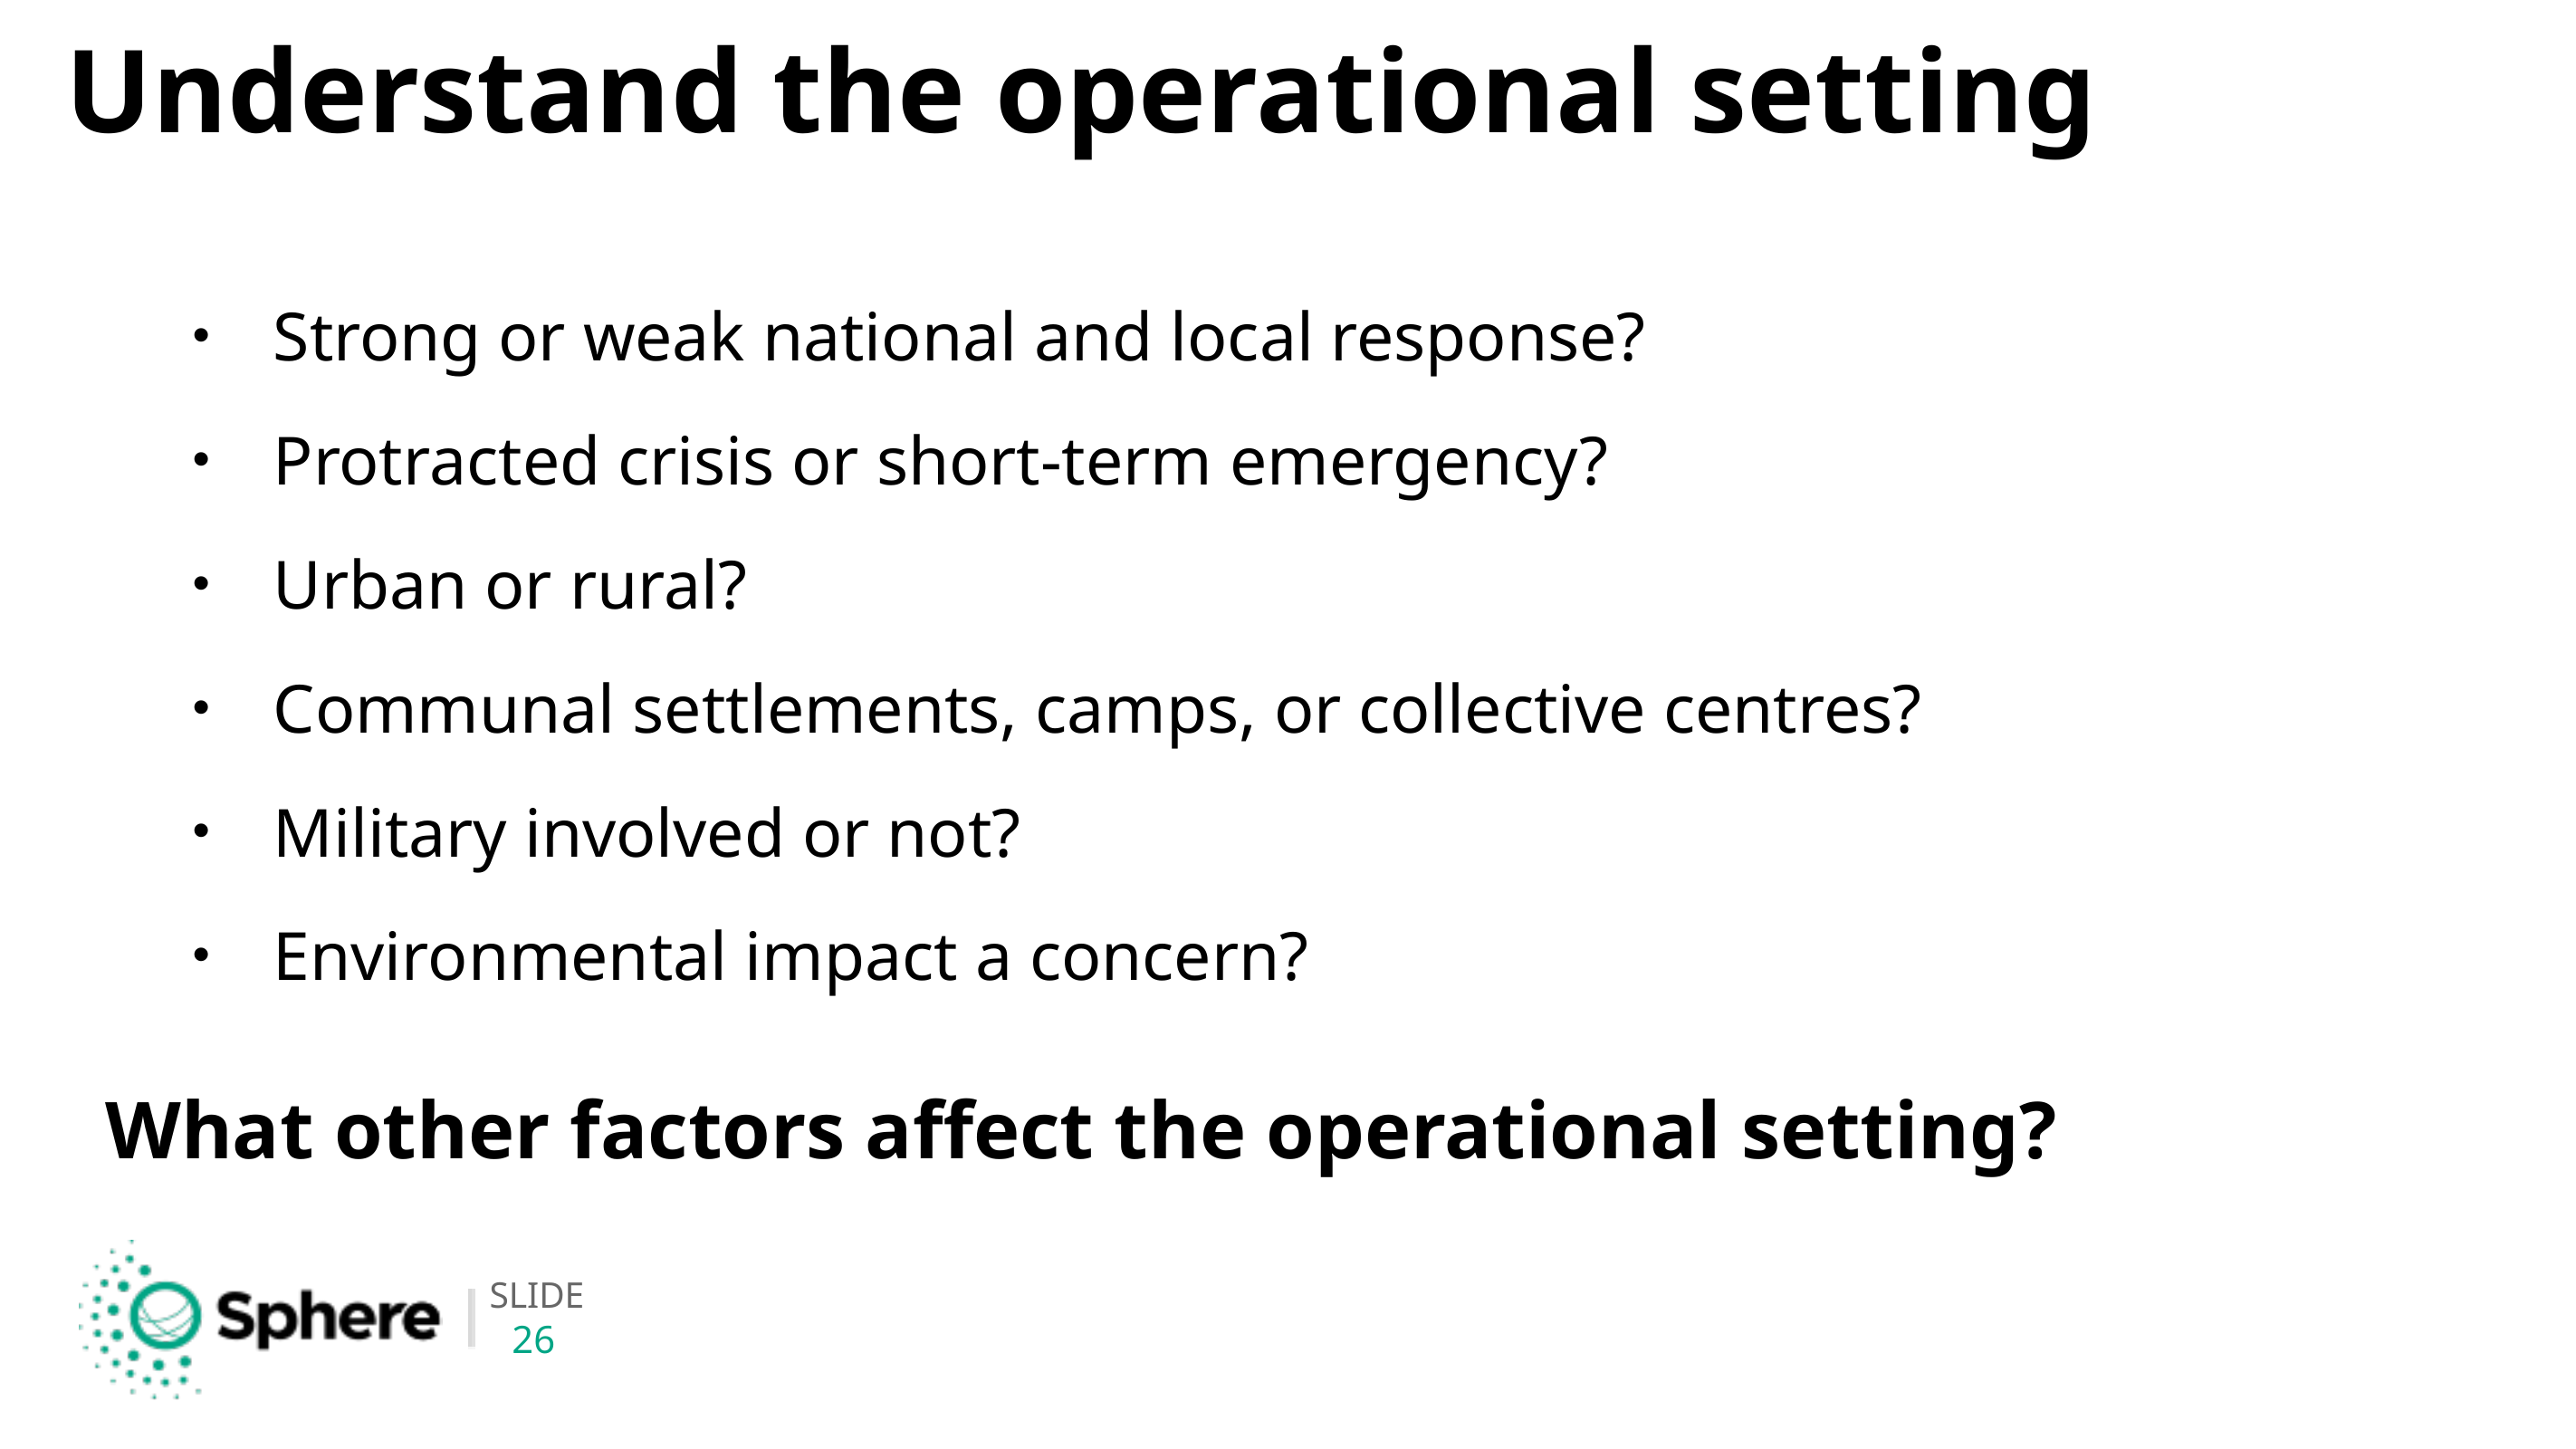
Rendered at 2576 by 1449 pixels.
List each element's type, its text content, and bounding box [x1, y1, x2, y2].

picture [79, 1240, 443, 1402]
text_box What other factors affect the operational setting? [98, 1072, 2171, 1241]
slide_number 26 [503, 1307, 568, 1369]
list Strong or weak national and local response? Protracted crisis or short-term emergency? Urban or rural? Communal settlements, camps, or collective centres? Military involved or not? Environmental impact a concern? [184, 286, 2258, 1006]
picture [468, 1289, 479, 1349]
title Understand the operational setting [57, 10, 2131, 179]
